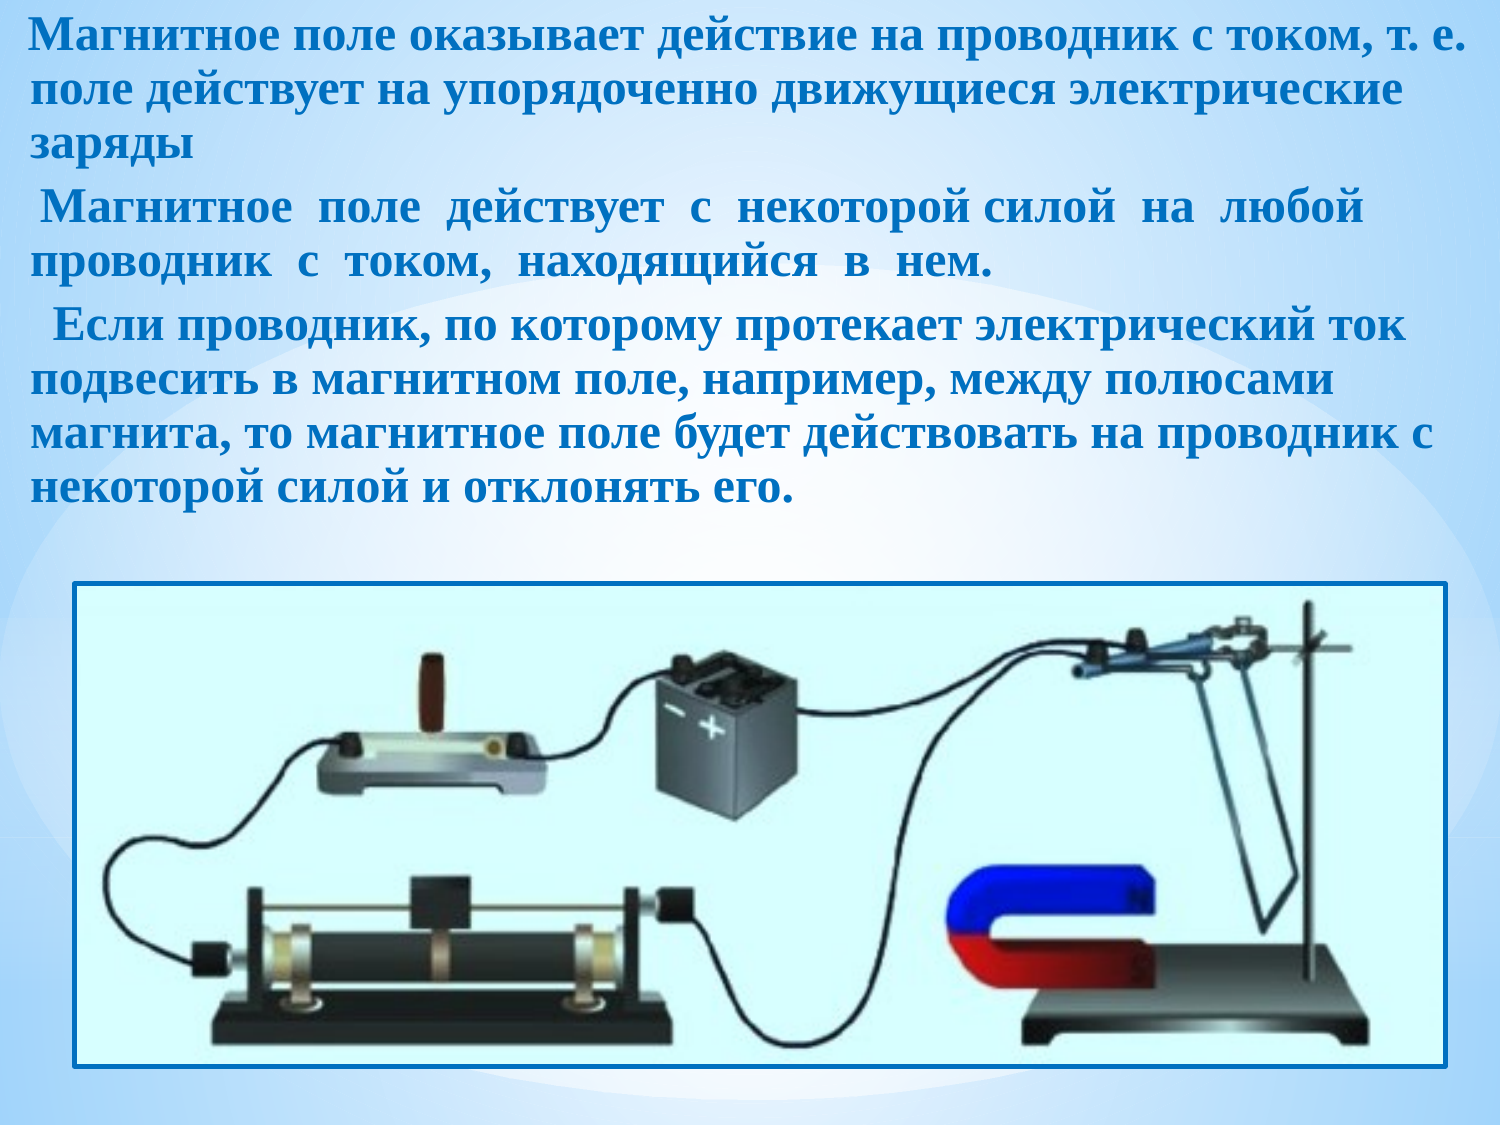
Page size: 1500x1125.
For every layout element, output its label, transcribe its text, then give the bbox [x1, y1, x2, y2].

list Магнитное поле оказывает действие на проводник с током, т. е. поле действует на упорядоченно движущиеся электрические заряды Магнитное поле действует с некоторой силой на любой проводник с током, находящийся в нем. Если проводник, по которому протекает электрический ток подвесить в магнитном поле, например, между полюсами магнита, то магнитное поле будет действовать на проводник с некоторой силой и отклонять его. [0, 0, 1500, 1106]
picture [76, 585, 1444, 1065]
